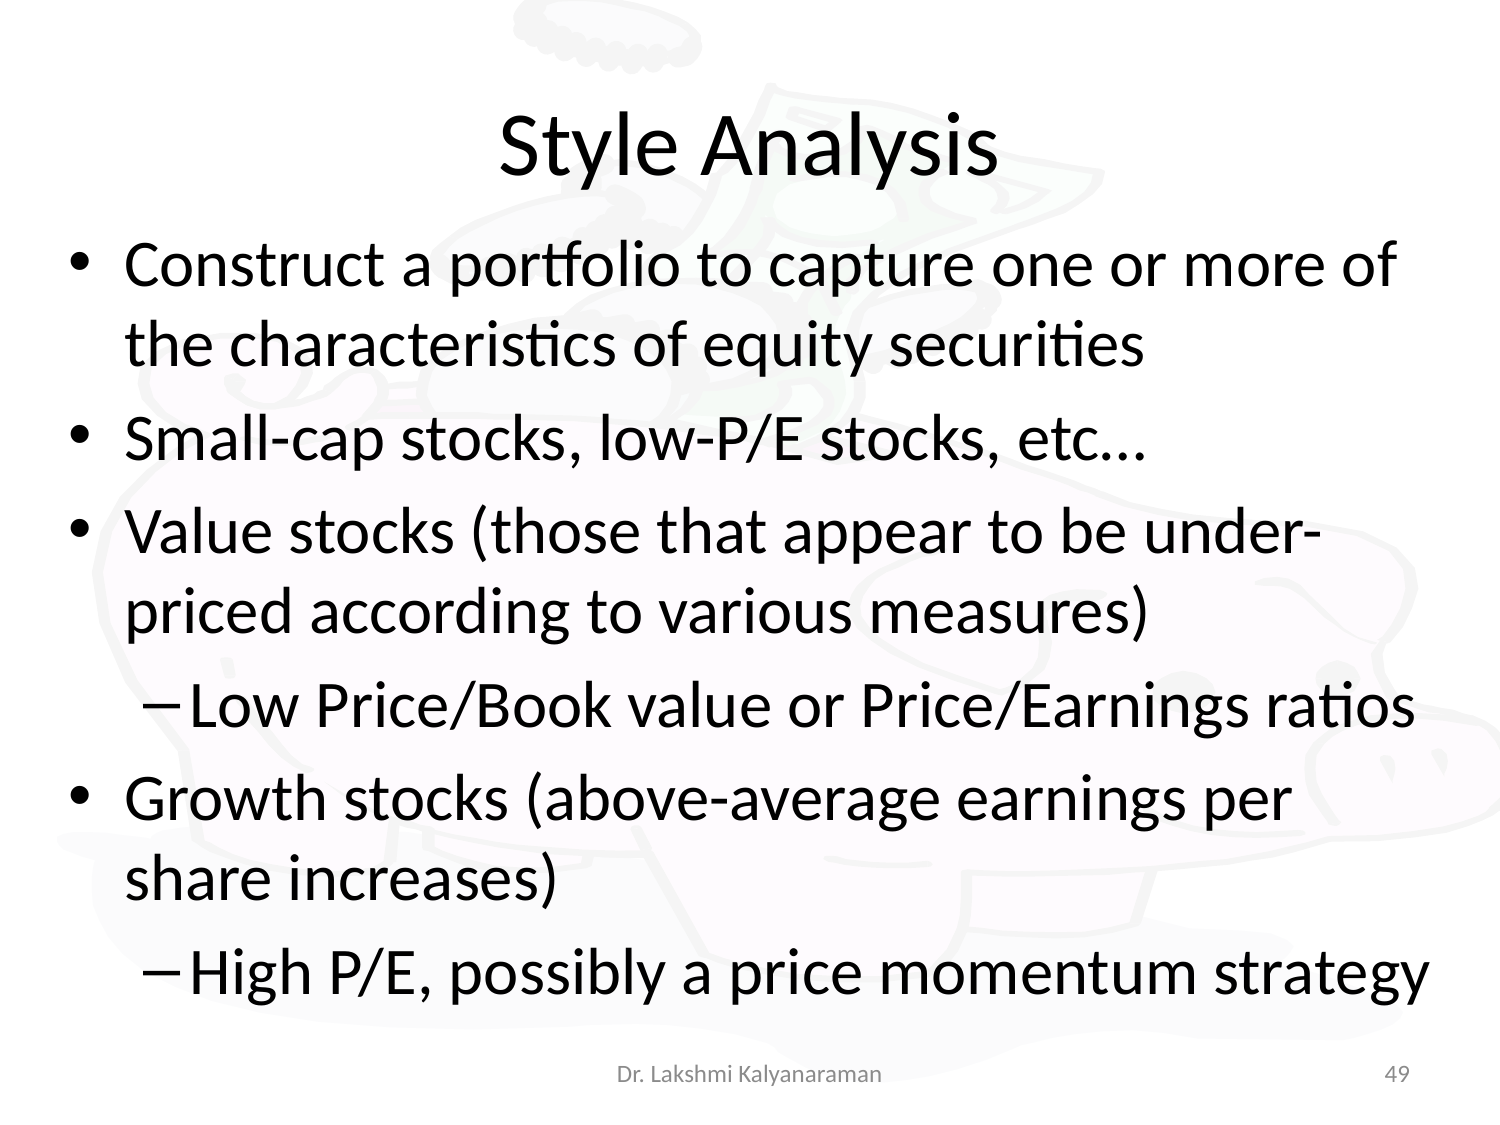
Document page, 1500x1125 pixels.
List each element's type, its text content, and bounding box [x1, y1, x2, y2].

footer Dr. Lakshmi Kalyanaraman [512, 1042, 988, 1103]
slide_number 49 [1074, 1042, 1425, 1103]
list Construct a portfolio to capture one or more of the characteristics of equity securities Small-cap stocks, low-P/E stocks, etc… Value stocks (those that appear to be under-priced according to various measures) Low Price/Book value or Price/Earnings ratios Growth stocks (above-average earnings per share increases) High P/E, possibly a price momentum strategy [53, 212, 1463, 1059]
title Style Analysis [75, 45, 1425, 212]
